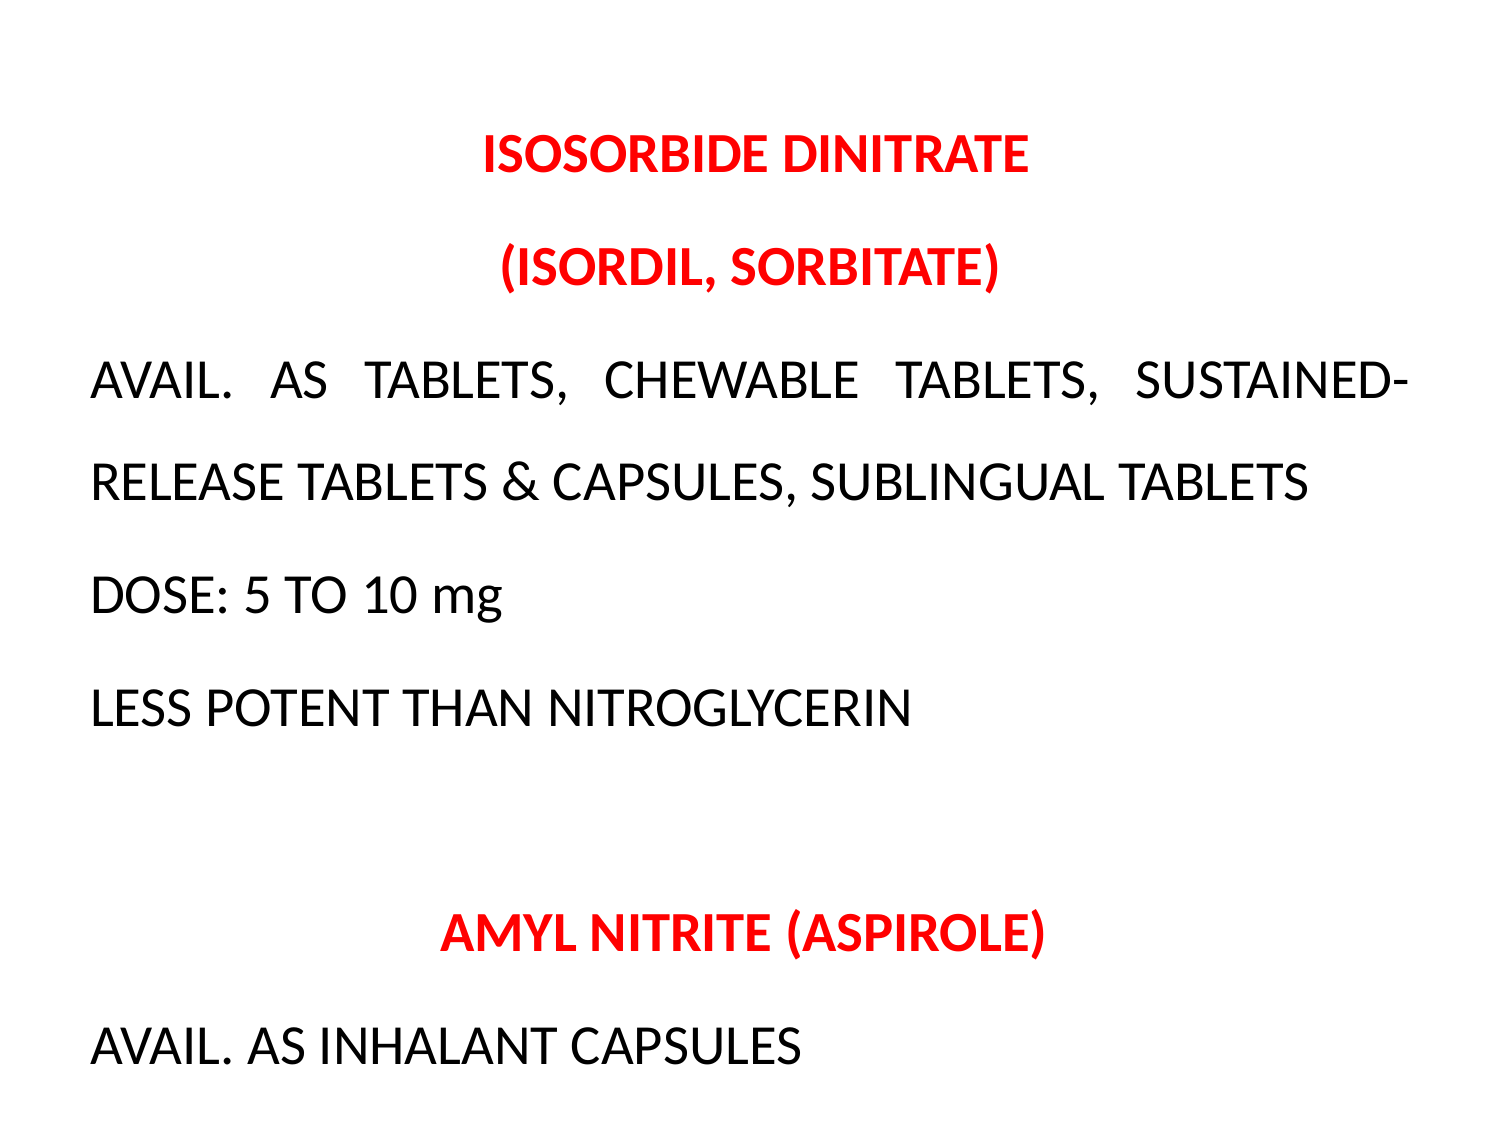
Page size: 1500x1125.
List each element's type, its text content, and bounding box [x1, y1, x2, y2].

list ISOSORBIDE DINITRATE (ISORDIL, SORBITATE) AVAIL. AS TABLETS, CHEWABLE TABLETS, SUSTAINED- RELEASE TABLETS & CAPSULES, SUBLINGUAL TABLETS DOSE: 5 TO 10 mg LESS POTENT THAN NITROGLYCERIN AMYL NITRITE (ASPIROLE) AVAIL. AS INHALANT CAPSULES [75, 75, 1425, 1088]
